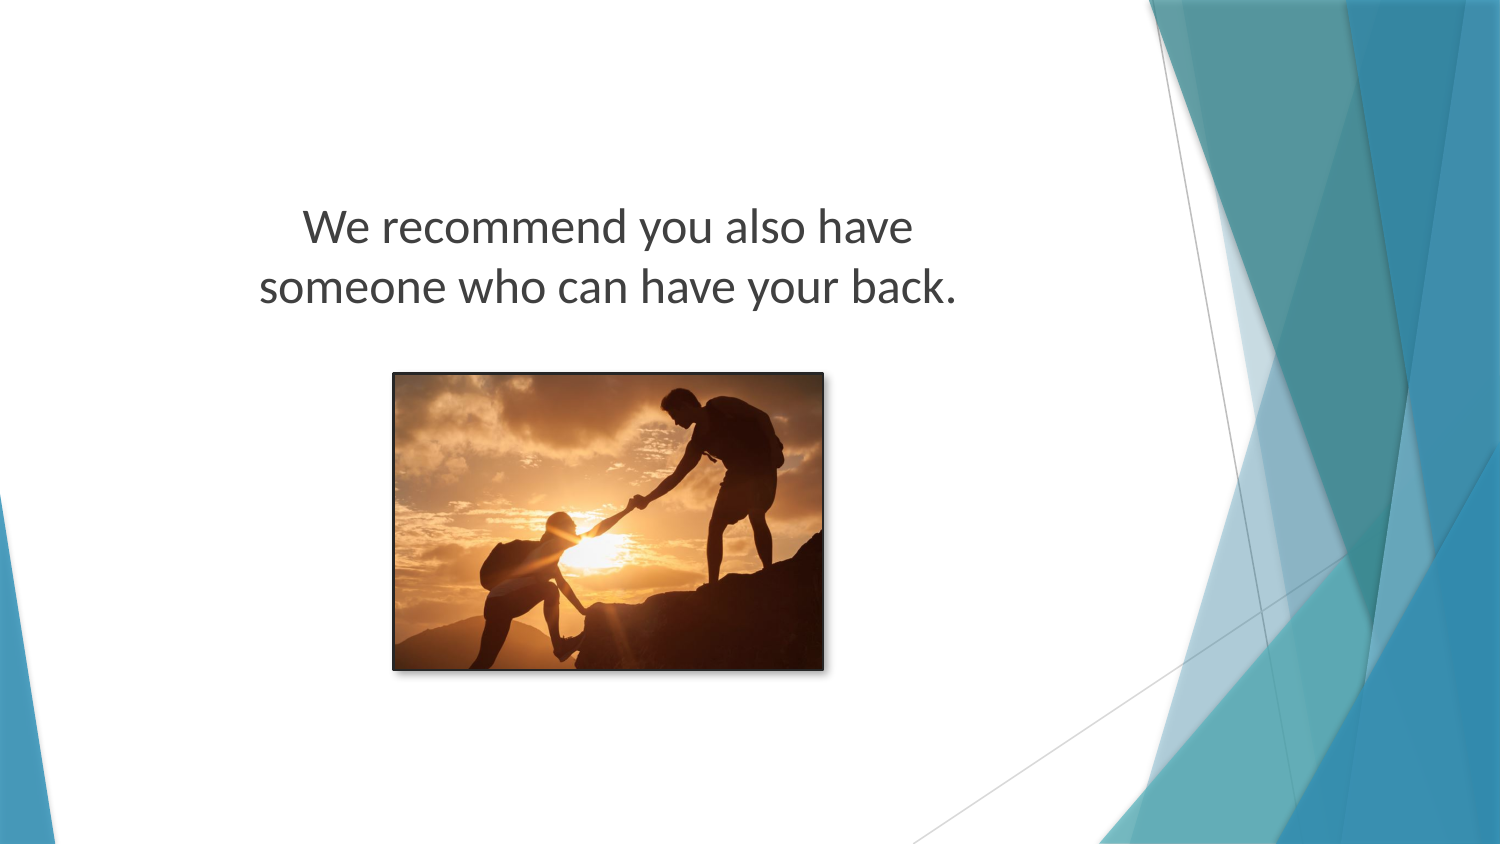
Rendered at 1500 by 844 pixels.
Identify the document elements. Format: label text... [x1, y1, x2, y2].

picture [394, 374, 823, 670]
list We recommend you also have someone who can have your back. [242, 185, 975, 351]
